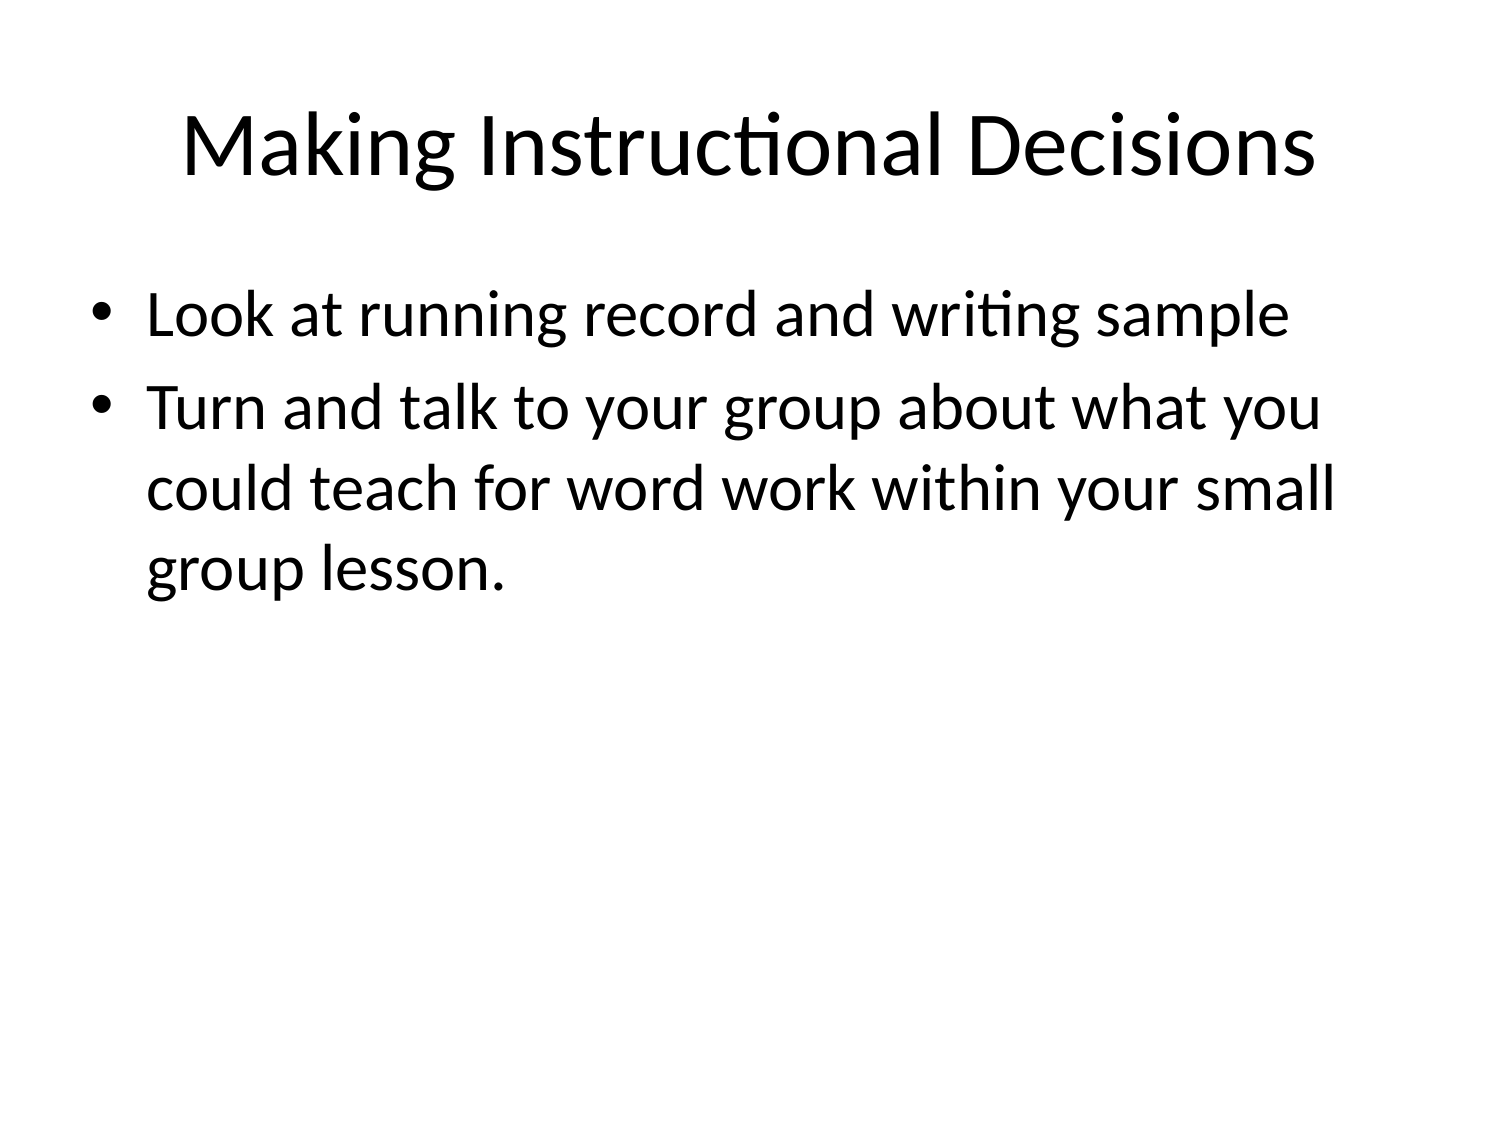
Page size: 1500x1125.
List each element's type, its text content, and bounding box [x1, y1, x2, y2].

list Look at running record and writing sample Turn and talk to your group about what you could teach for word work within your small group lesson. [74, 262, 1426, 1006]
title Making Instructional Decisions [74, 44, 1426, 233]
